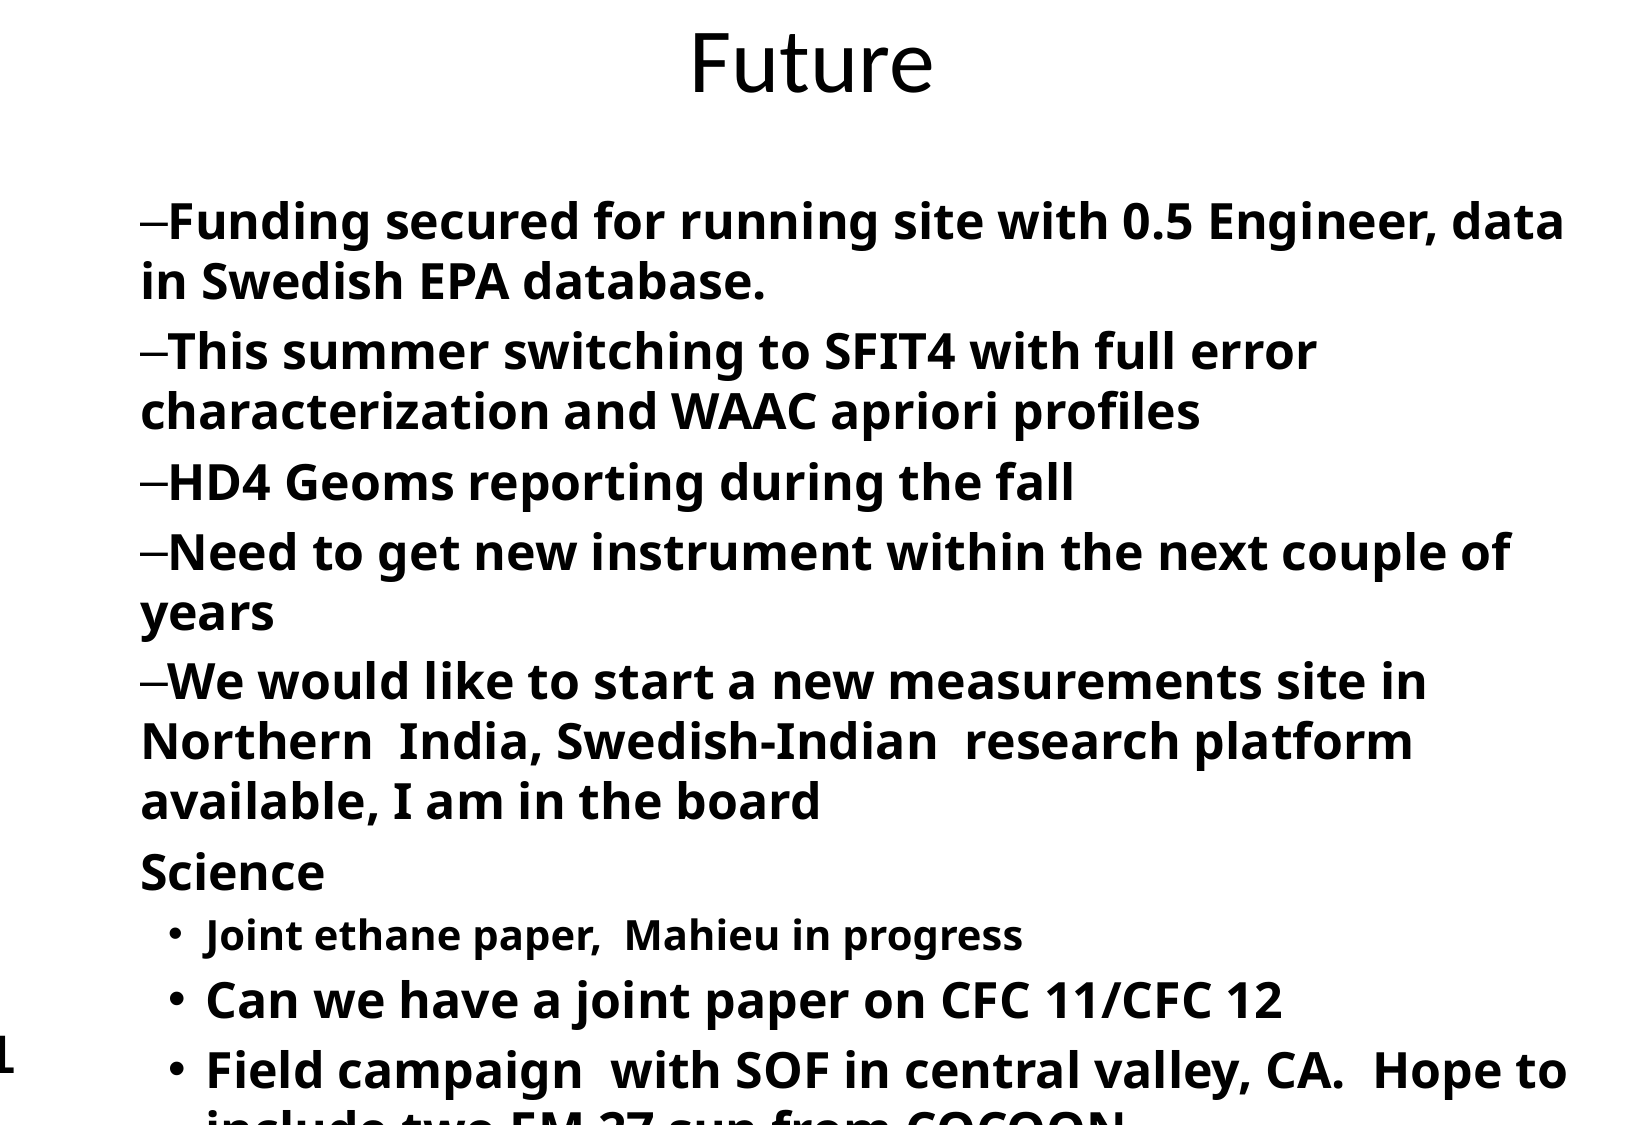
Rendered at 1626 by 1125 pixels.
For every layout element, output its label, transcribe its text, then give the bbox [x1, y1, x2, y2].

list Funding secured for running site with 0.5 Engineer, data in Swedish EPA database. This summer switching to SFIT4 with full error characterization and WAAC apriori profiles HD4 Geoms reporting during the fall Need to get new instrument within the next couple of years We would like to start a new measurements site in Northern India, Swedish-Indian research platform available, I am in the board Science Joint ethane paper, Mahieu in progress Can we have a joint paper on CFC 11/CFC 12 Field campaign with SOF in central valley, CA. Hope to include two EM 27 sun from COCOON. [125, 112, 1588, 1125]
title Future [81, 0, 1544, 150]
